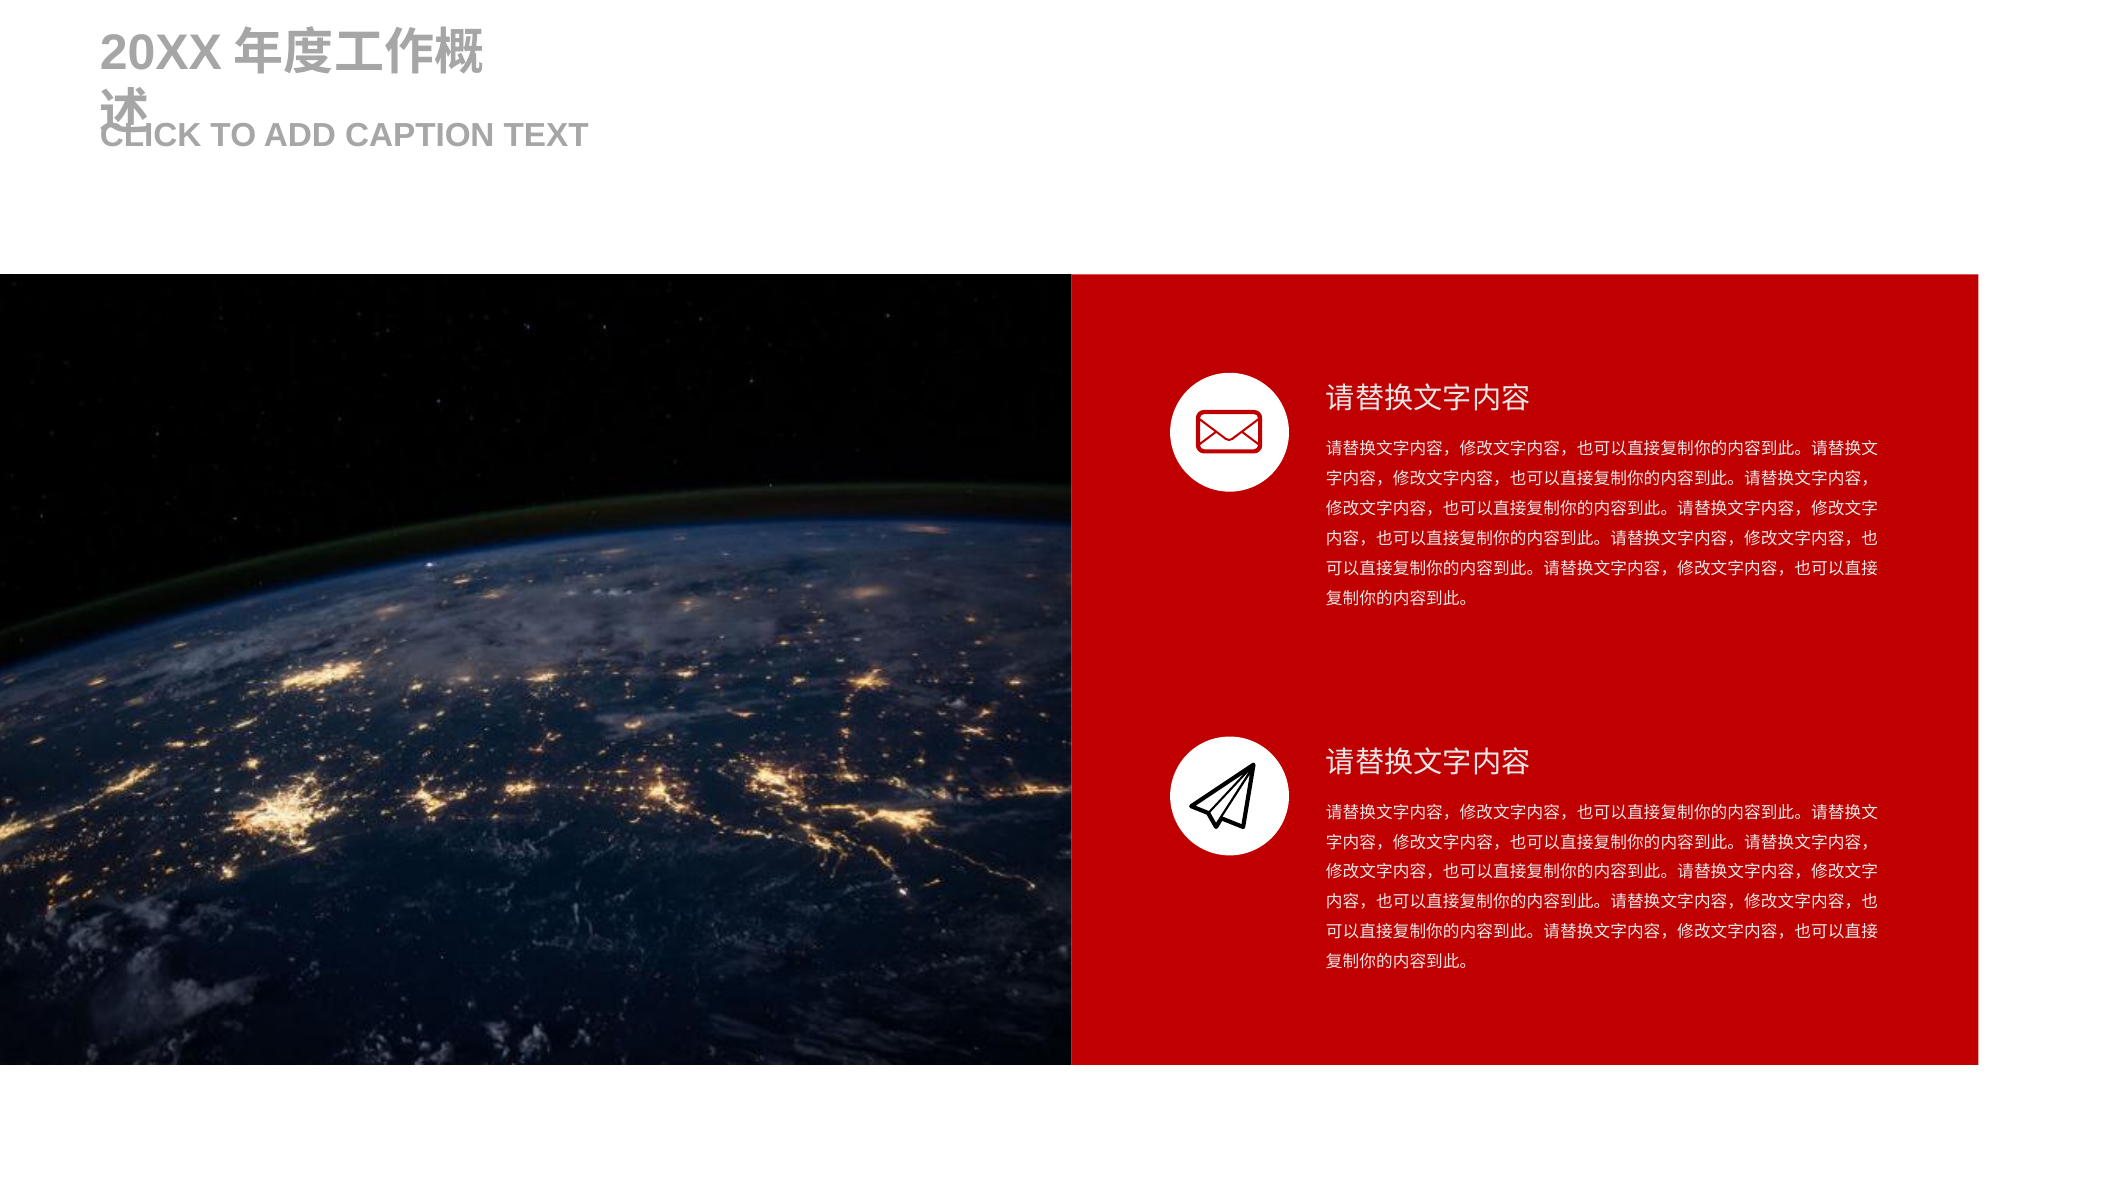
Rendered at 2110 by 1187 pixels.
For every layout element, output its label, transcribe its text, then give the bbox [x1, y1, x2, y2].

text_box CLICK TO ADD CAPTION TEXT [99, 113, 629, 154]
text_box 20XX年度工作概述 [99, 19, 534, 113]
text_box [1170, 736, 1289, 856]
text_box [1170, 372, 1289, 492]
text_box [0, 273, 1072, 1066]
text_box [1072, 273, 1979, 1066]
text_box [1325, 379, 1882, 606]
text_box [1325, 743, 1882, 970]
